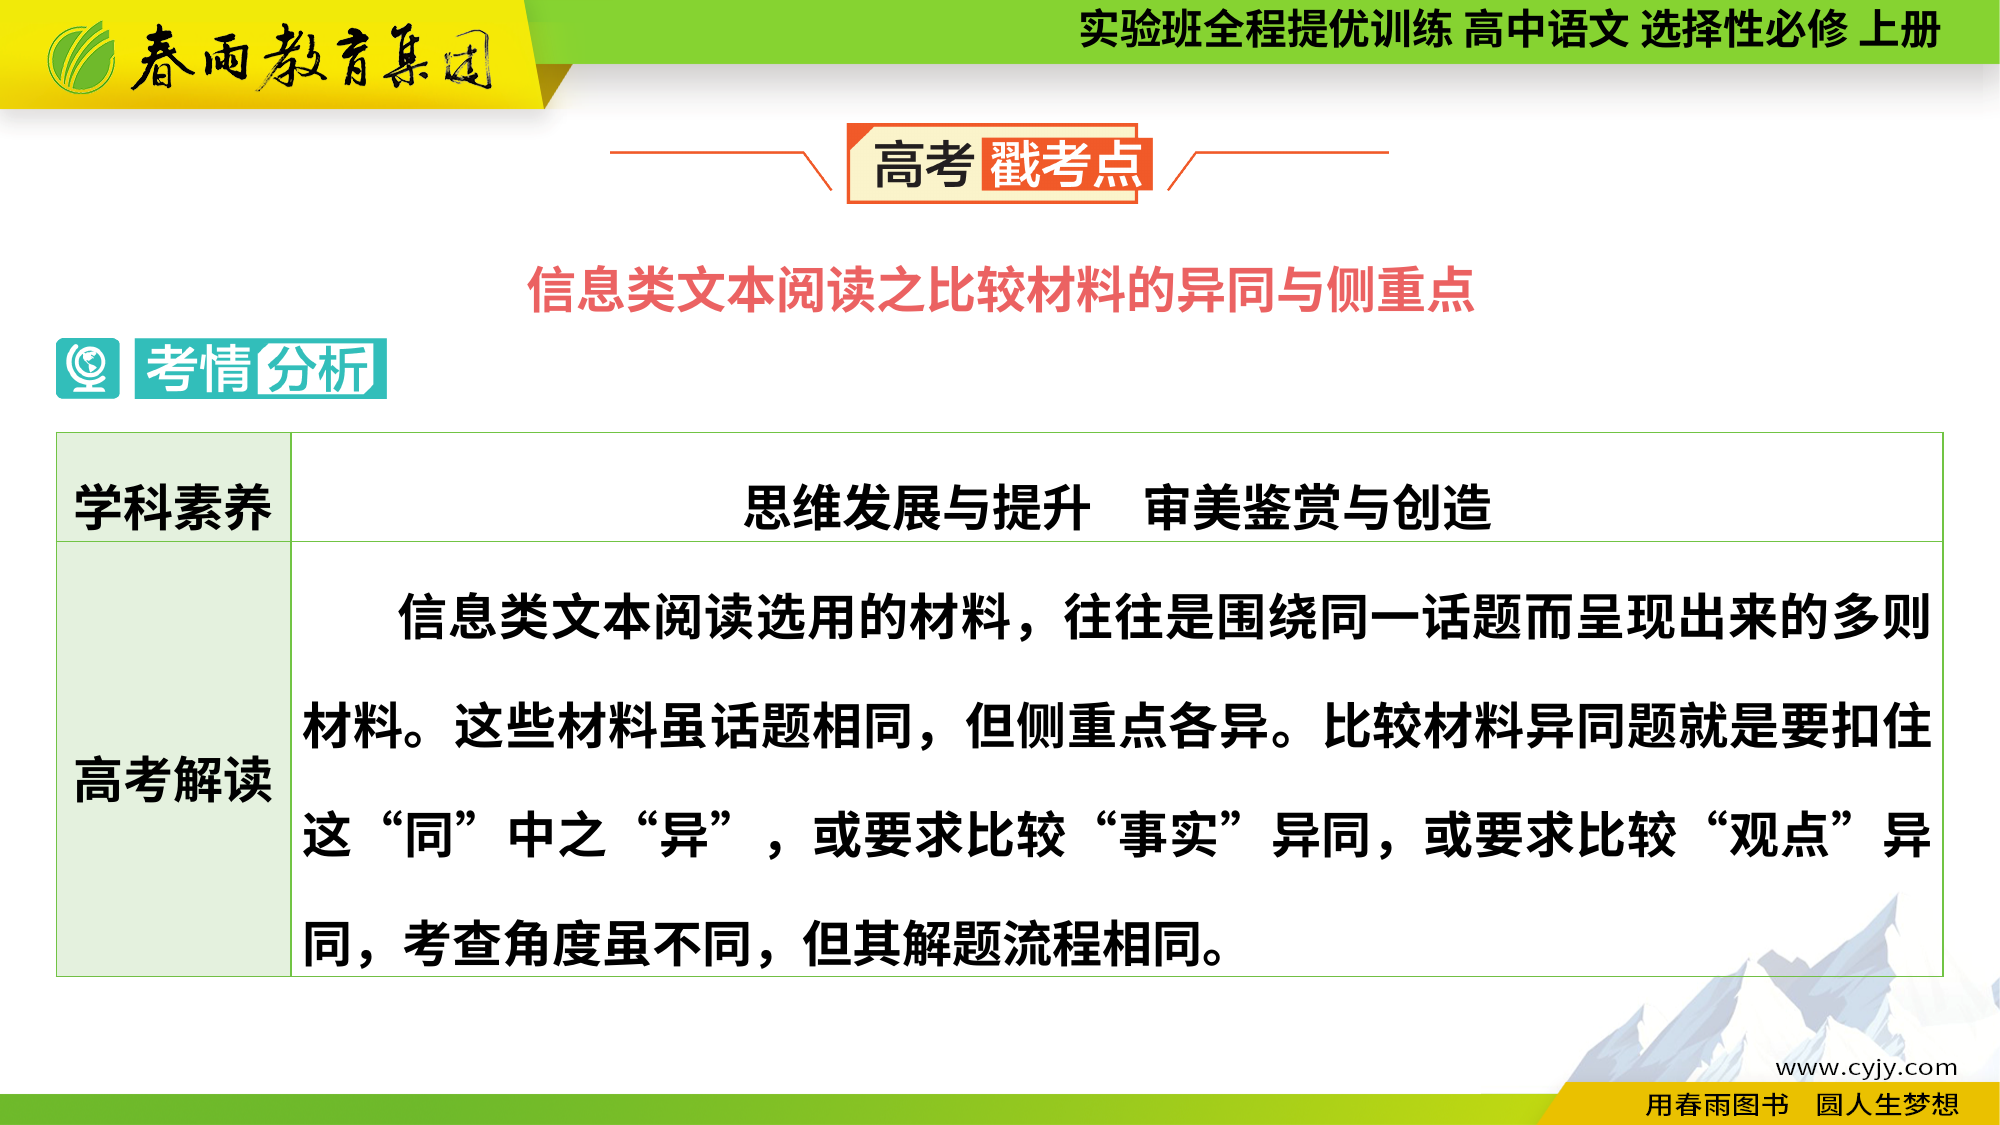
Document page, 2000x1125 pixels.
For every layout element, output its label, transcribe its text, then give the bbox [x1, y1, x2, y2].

table_header 思维发展与提升 审美鉴赏与创造 [292, 433, 1942, 541]
table_cell 高考解读 [57, 542, 290, 976]
picture [0, 0, 2000, 1125]
table_cell 信息类文本阅读选用的材料，往往是围绕同一话题而呈现出来的多则材料。这些材料虽话题相同，但侧重点各异。比较材料异同题就是要扣住这“同”中之“异”，或要求比较“事实”异同，或要求比较“观点”异同，考查角度虽不同，但其解题流程相同。 [292, 542, 1942, 976]
table_header 学科素养 [57, 433, 290, 541]
list 信息类文本阅读之比较材料的异同与侧重点 [59, 221, 1944, 316]
